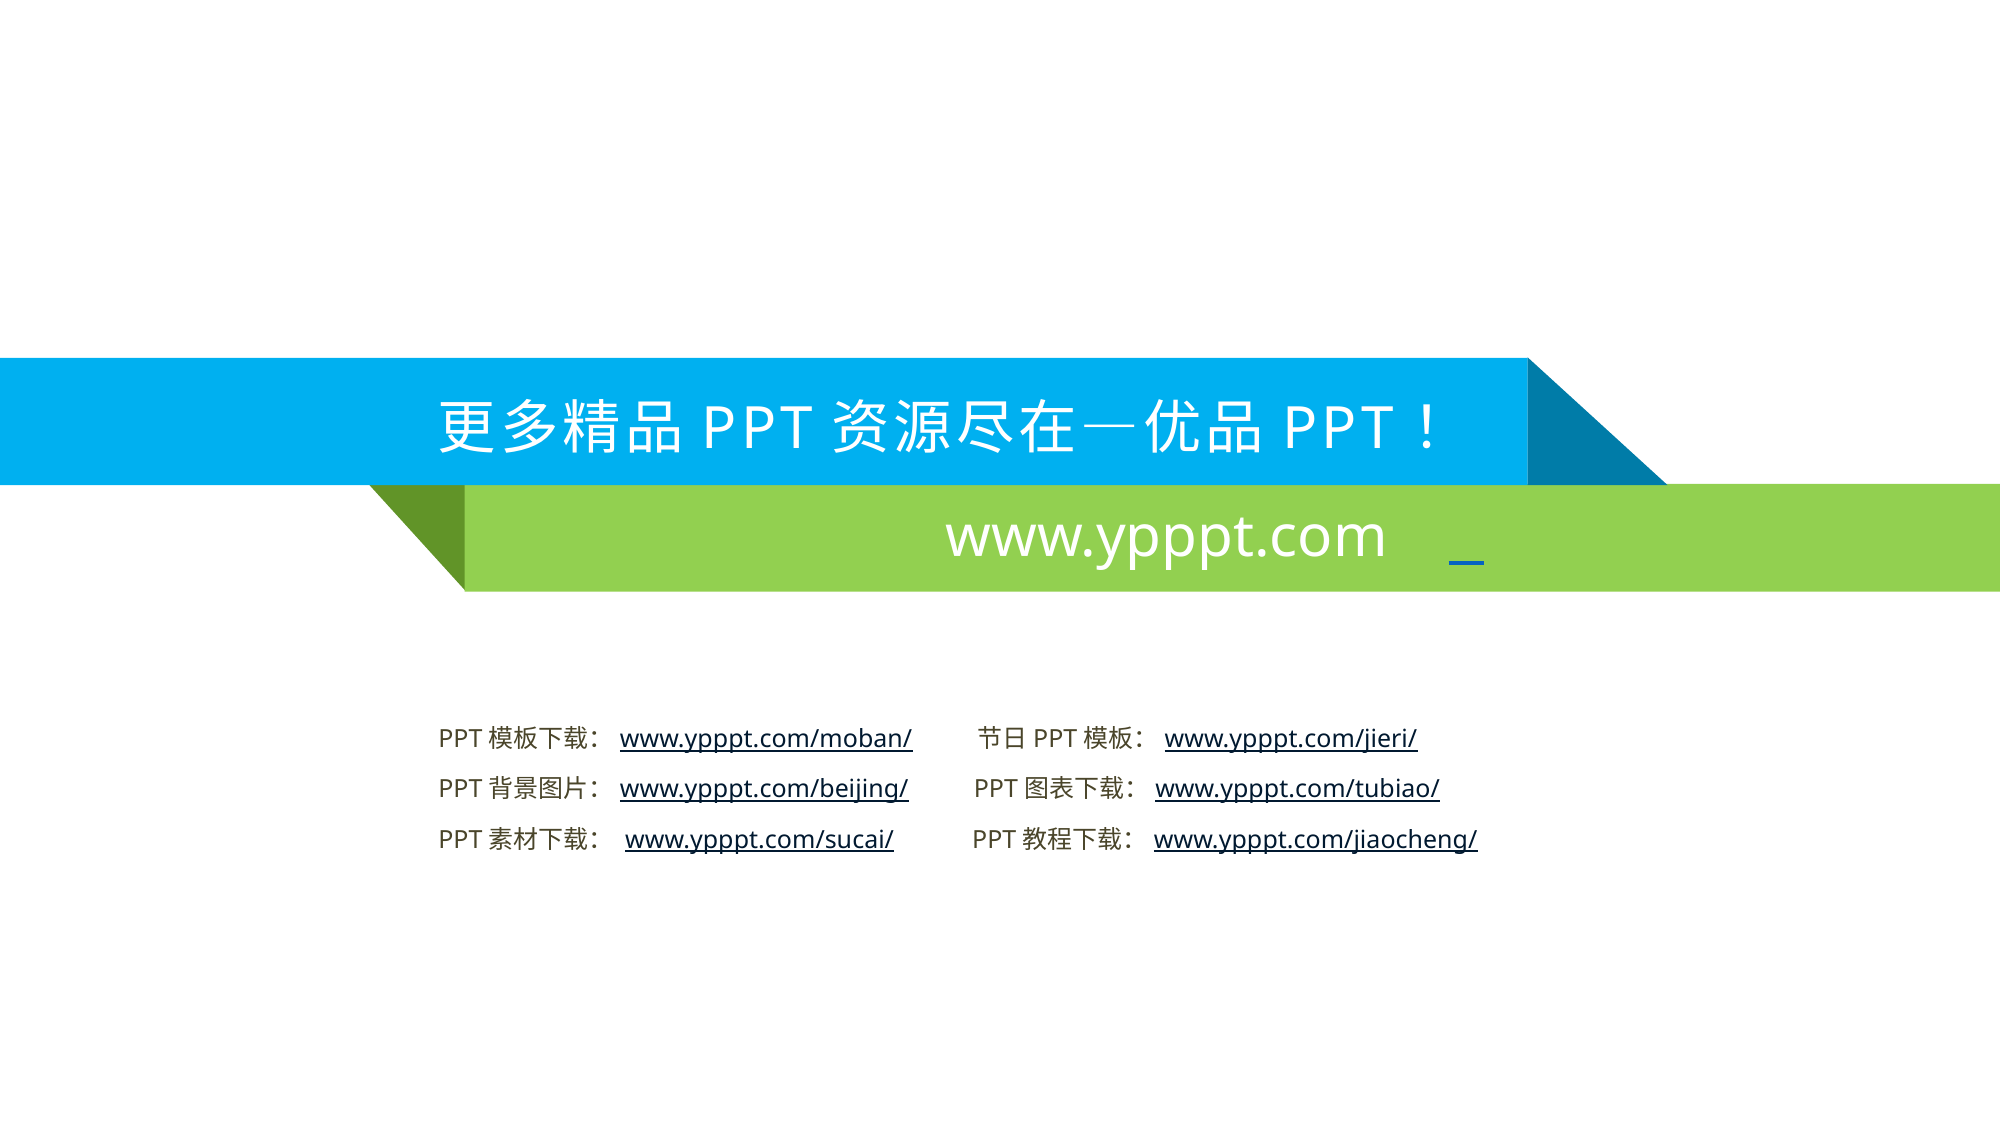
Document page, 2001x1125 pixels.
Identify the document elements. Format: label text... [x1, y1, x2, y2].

text_box 更多精品PPT资源尽在—优品PPT！ [0, 357, 1526, 486]
text_box www.ypppt.com [463, 483, 2000, 593]
text_box PPT模板下载：www.ypppt.com/moban/ 节日PPT模板：www.ypppt.com/jieri/ PPT背景图片：www.ypppt.com/beijing/ PPT图表下载：www.ypppt.com/tubiao/ PPT素材下载： www.ypppt.com/sucai/ PPT教程下载：www.ypppt.com/jiaocheng/ [423, 643, 1557, 921]
text_box [1526, 354, 1671, 487]
text_box [368, 486, 463, 590]
